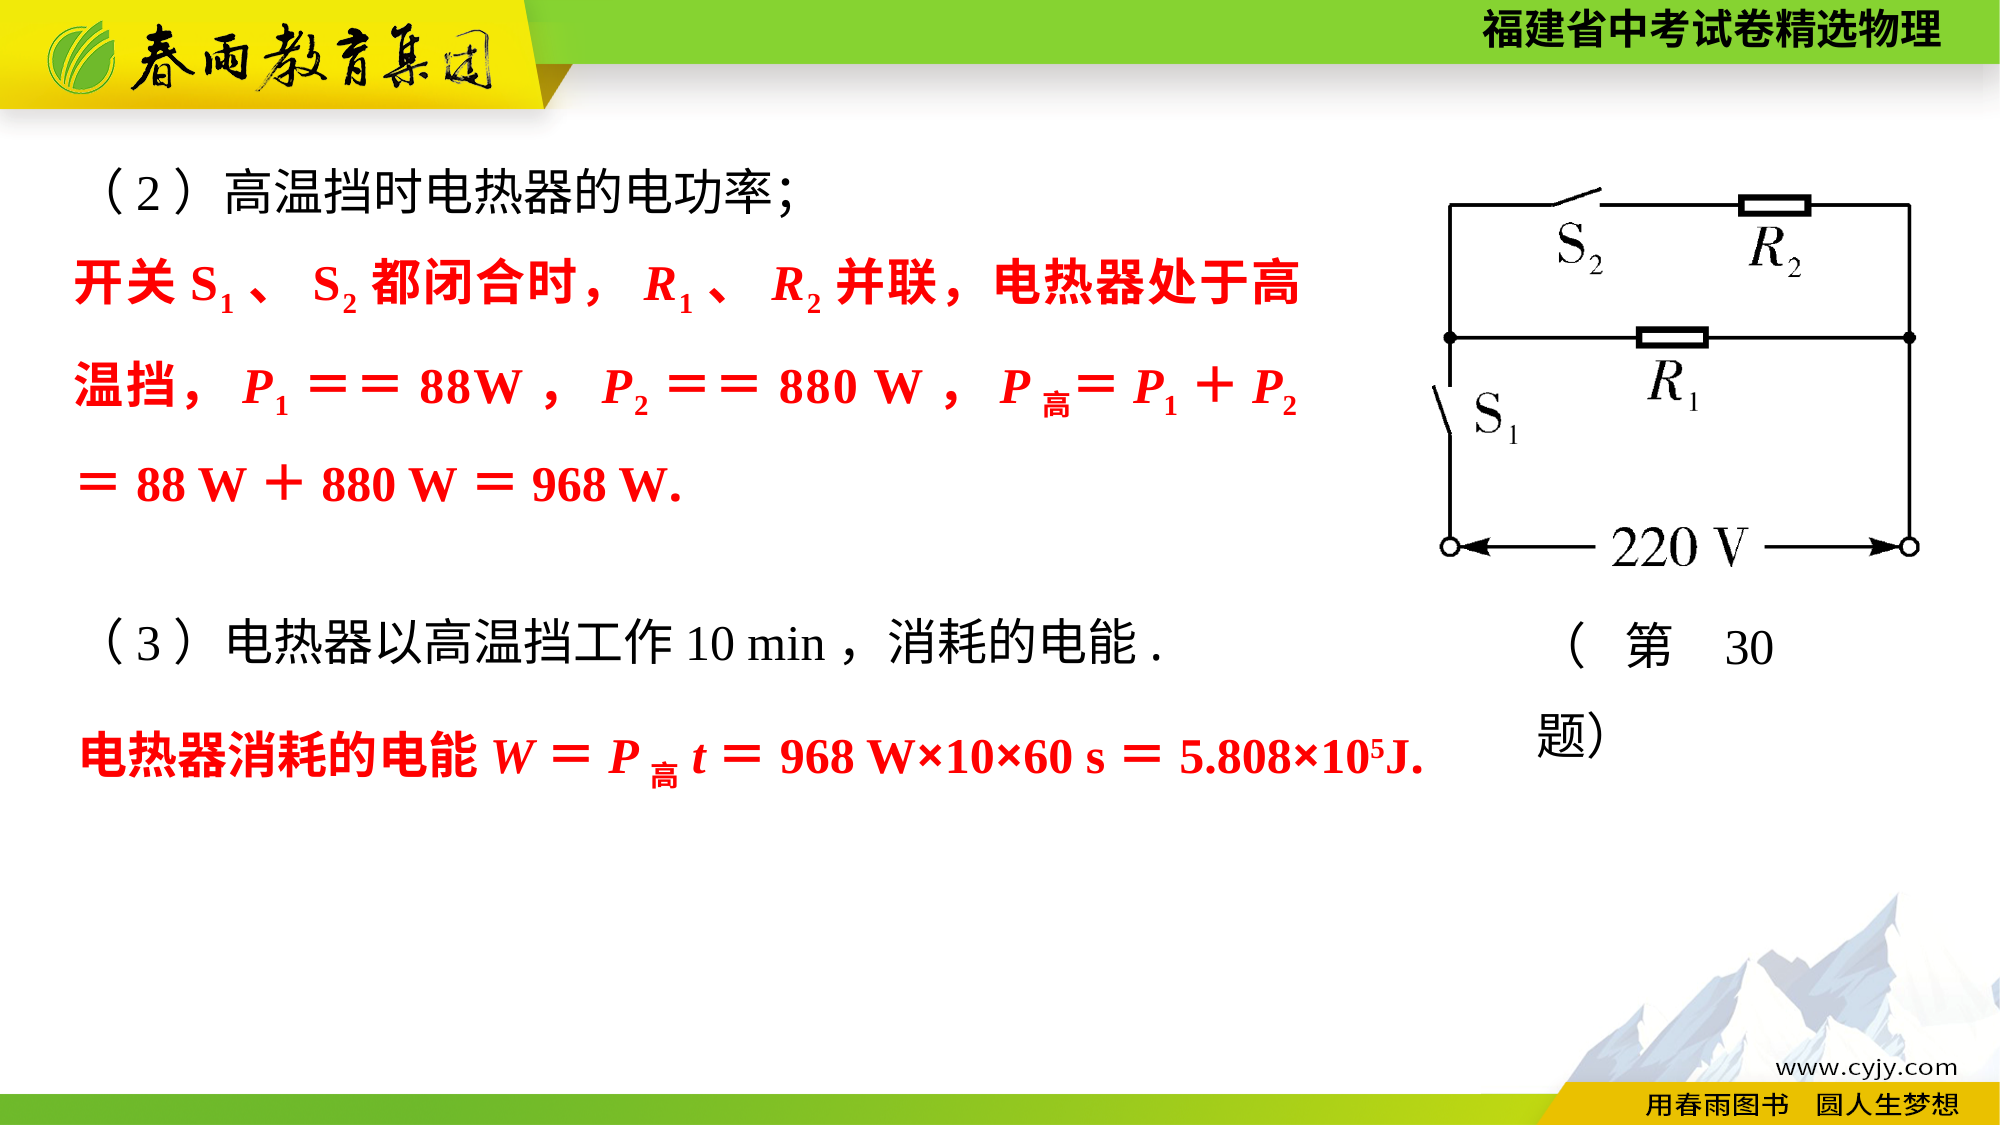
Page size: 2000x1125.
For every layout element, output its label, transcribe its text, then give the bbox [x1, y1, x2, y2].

text_box 电热器消耗的电能W＝P高t＝968 W×10×60 s＝5.808×105J. [63, 681, 1544, 800]
list （2）高温挡时电热器的电功率； （3）电热器以高温挡工作10 min，消耗的电能. [59, 122, 1944, 683]
text_box （第30题） [1521, 582, 1802, 682]
picture [0, 0, 2000, 1125]
